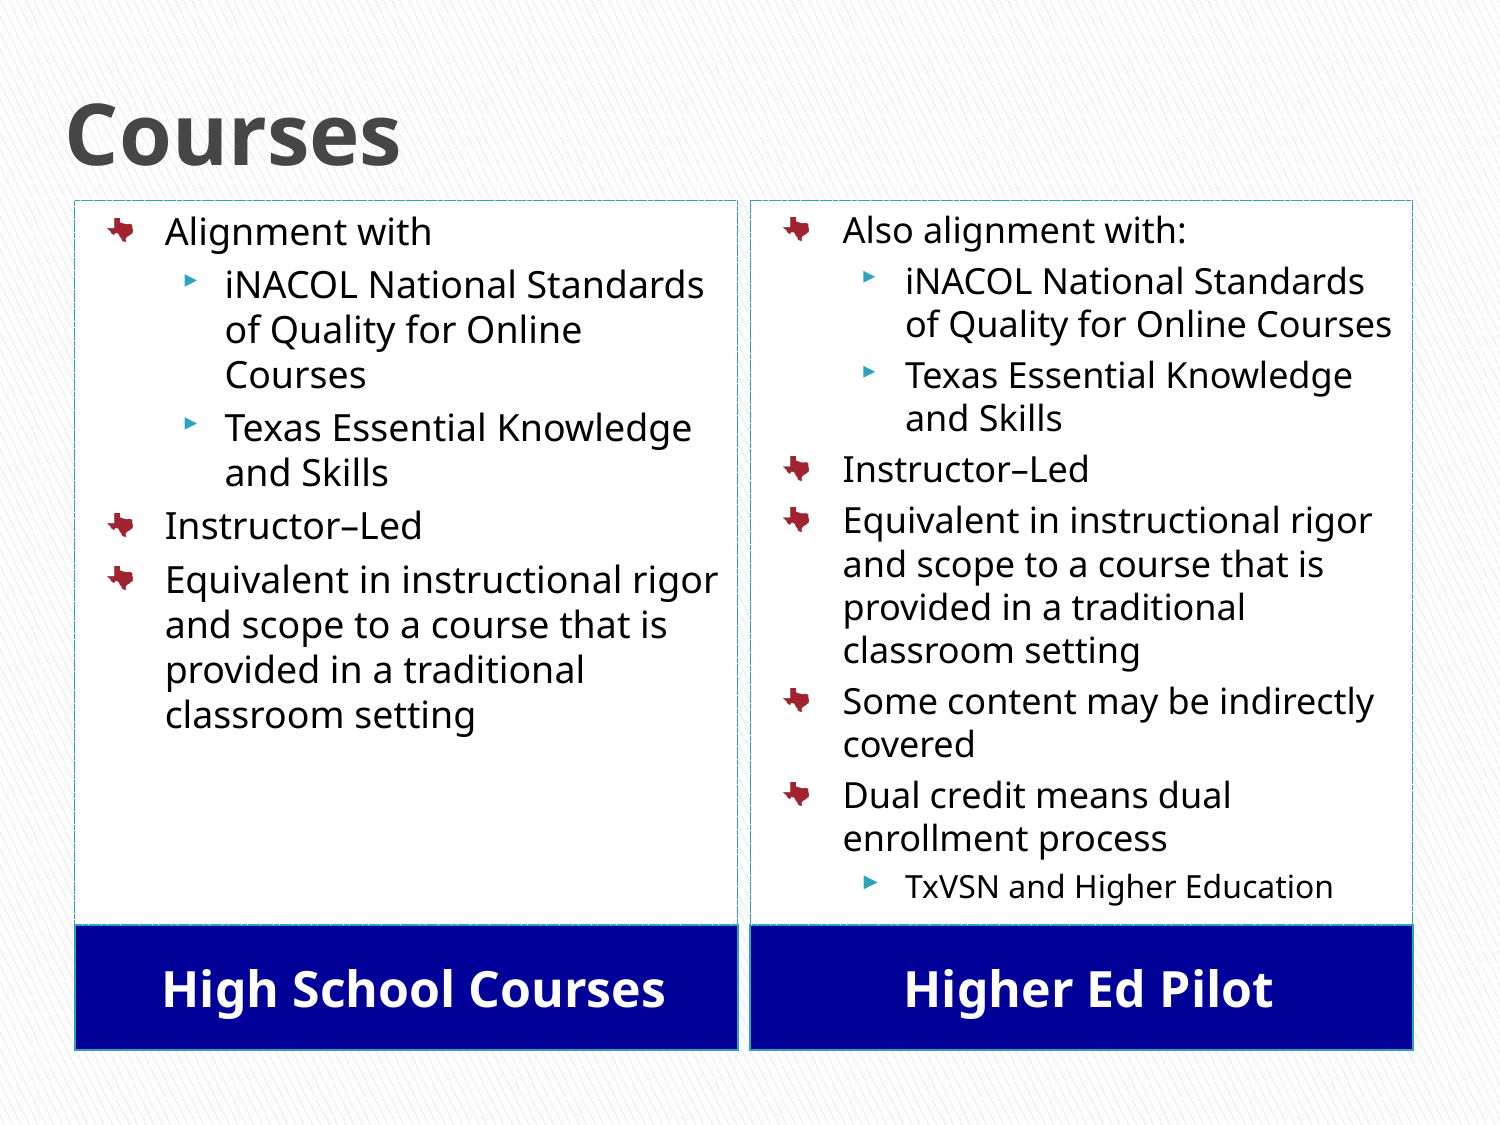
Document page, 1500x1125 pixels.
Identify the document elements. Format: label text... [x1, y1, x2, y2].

picture [783, 456, 809, 481]
picture [783, 688, 809, 712]
picture [783, 507, 809, 532]
picture [107, 513, 133, 537]
list High School Courses [74, 924, 739, 1051]
list Higher Ed Pilot [749, 924, 1414, 1051]
title Courses [50, 37, 1400, 225]
picture [107, 218, 133, 242]
list Also alignment with: iNACOL National Standards of Quality for Online Courses Texas Essential Knowledge and Skills Instructor–Led Equivalent in instructional rigor and scope to a course that is provided in a traditional classroom setting Some content may be indirectly covered Dual credit means dual enrollment process TxVSN and Higher Education [750, 200, 1413, 925]
picture [783, 782, 809, 806]
picture [107, 566, 133, 590]
list Alignment with iNACOL National Standards of Quality for Online Courses Texas Essential Knowledge and Skills Instructor–Led Equivalent in instructional rigor and scope to a course that is provided in a traditional classroom setting [74, 200, 738, 925]
picture [783, 217, 809, 241]
